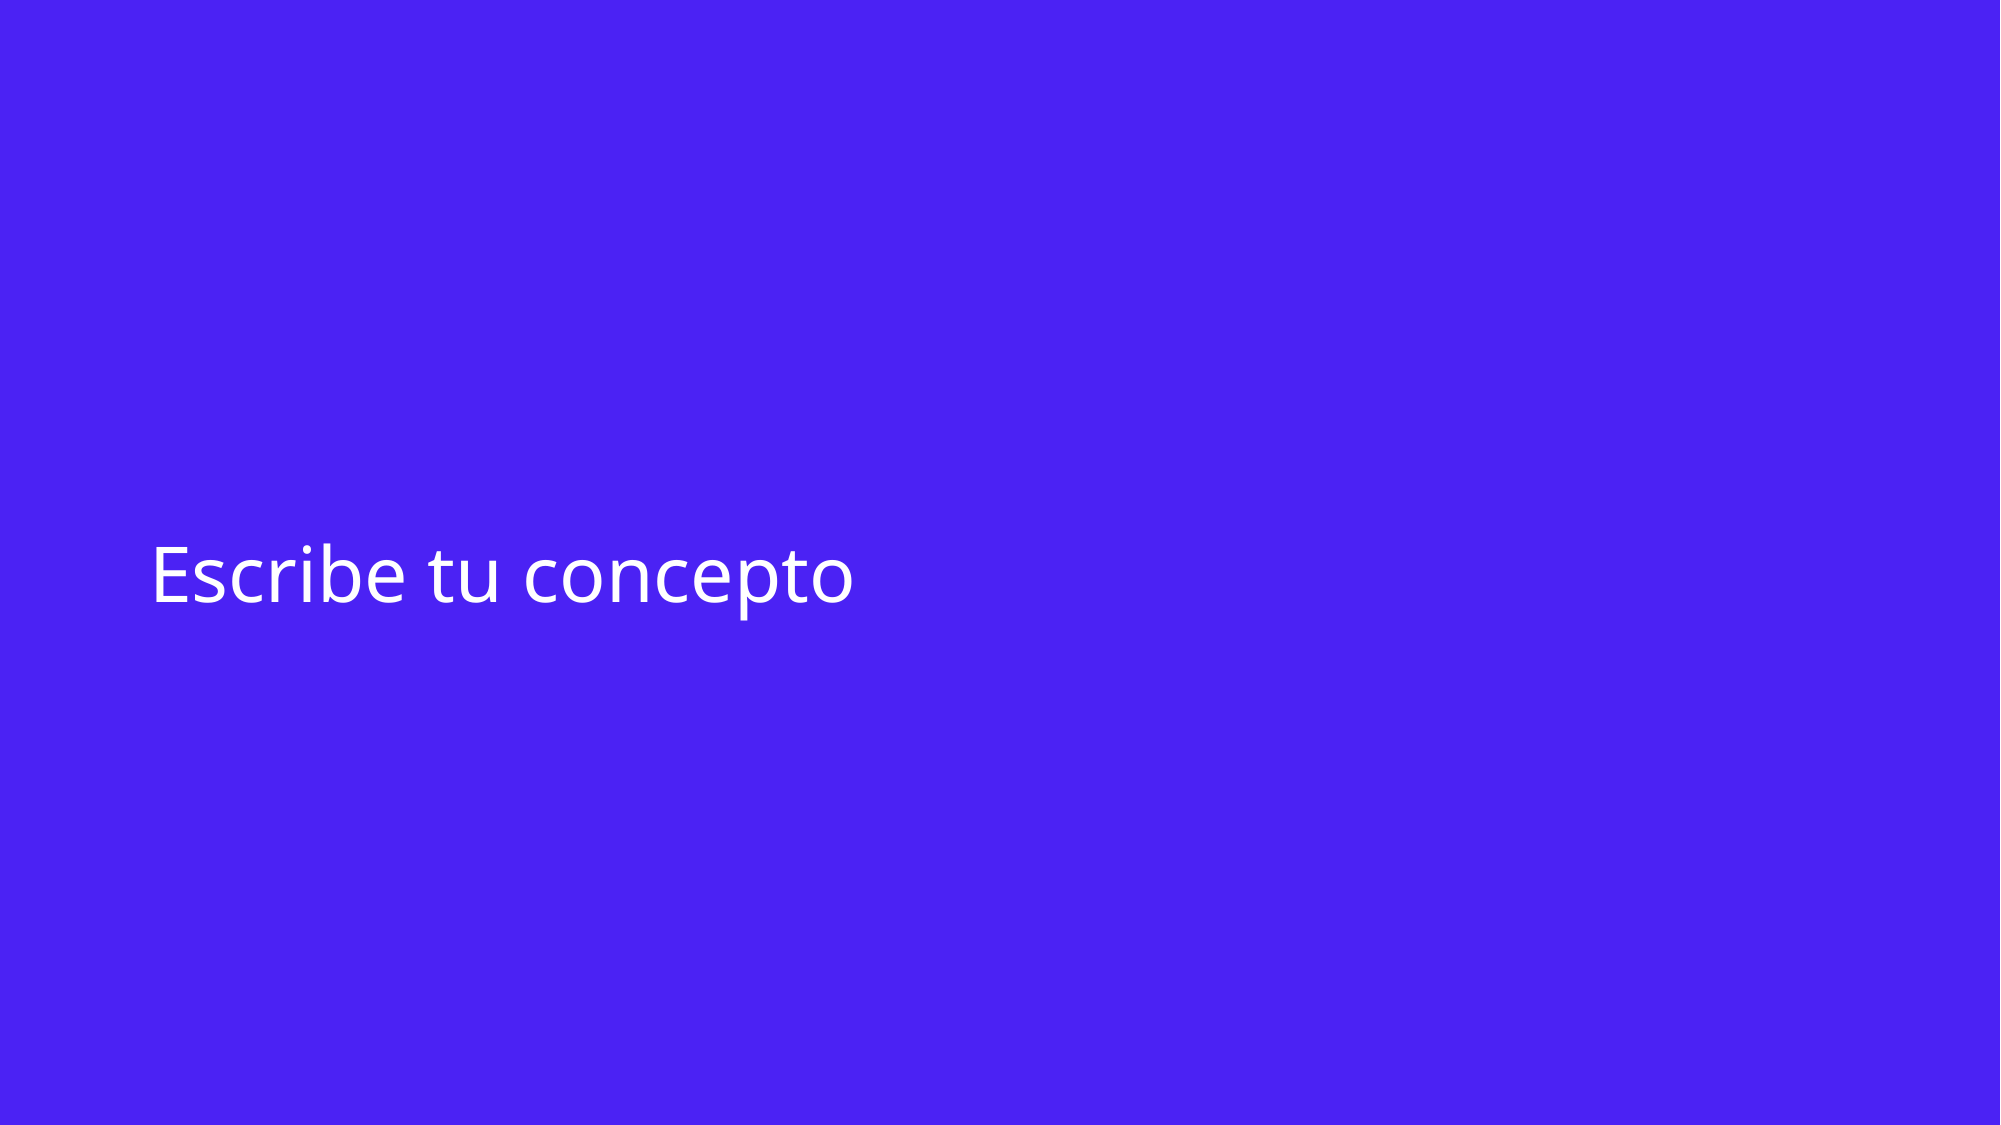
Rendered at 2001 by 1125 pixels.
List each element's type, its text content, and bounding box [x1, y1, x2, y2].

title Escribe tu concepto [134, 408, 1655, 627]
